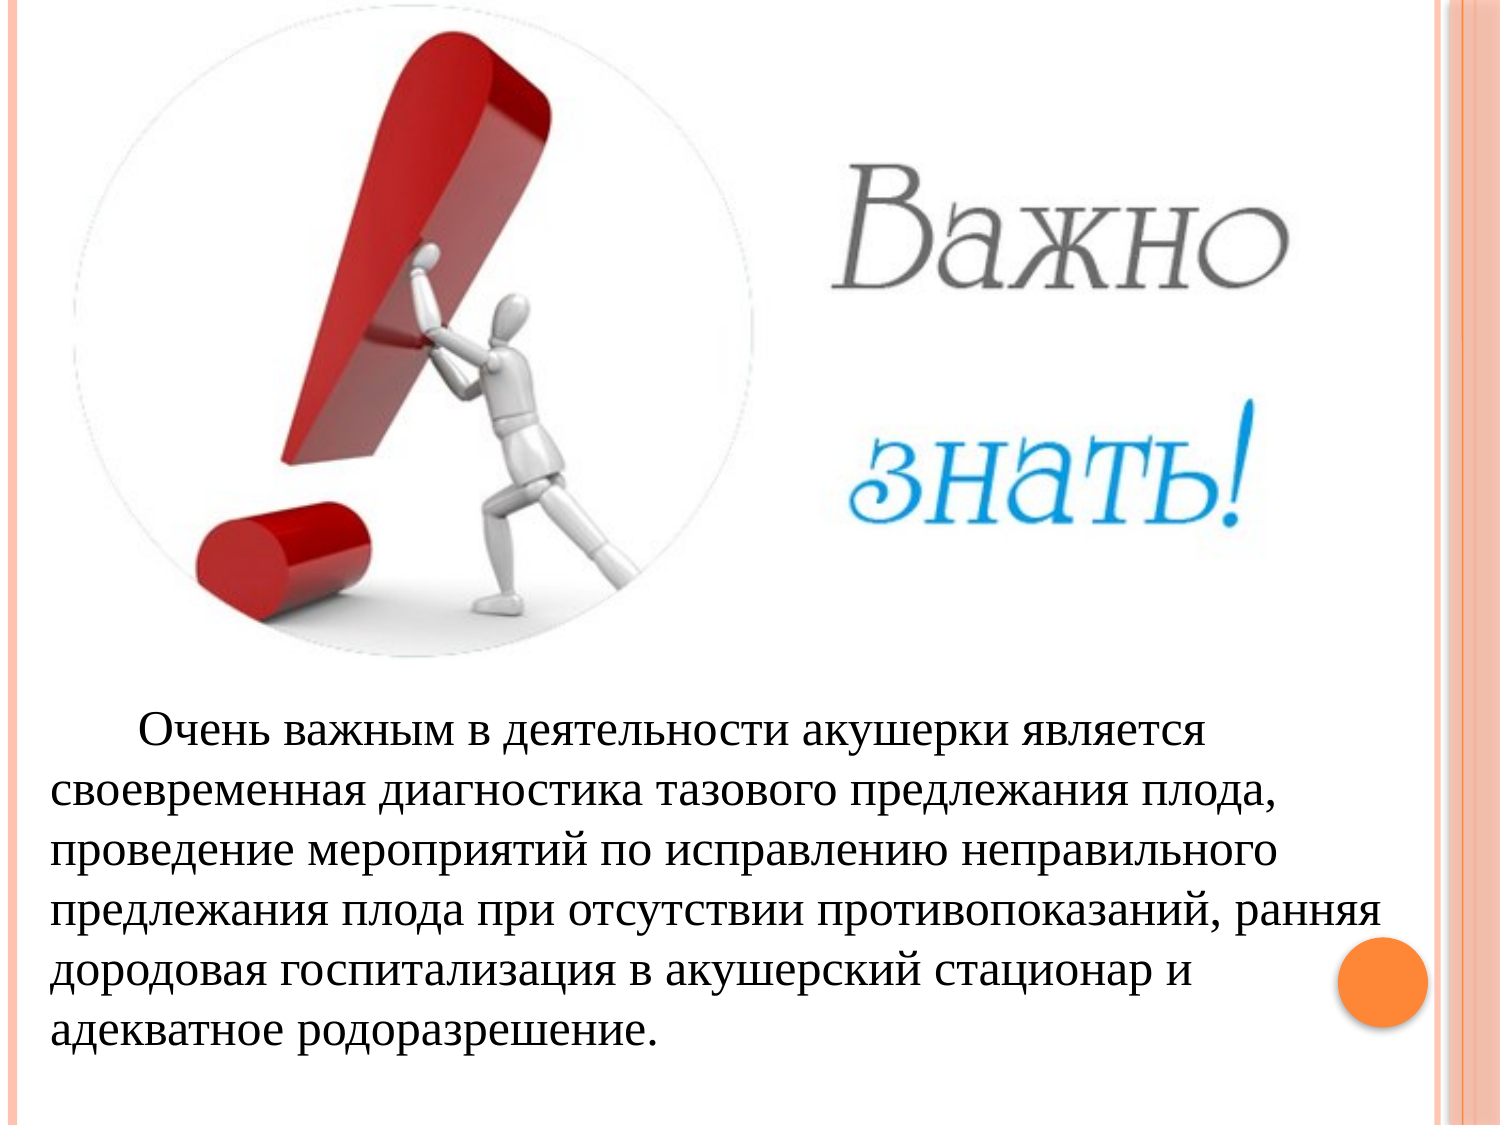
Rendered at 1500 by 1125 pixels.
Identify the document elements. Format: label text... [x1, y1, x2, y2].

picture [69, 0, 1360, 661]
list Очень важным в деятельности акушерки является своевременная диагностика тазового предлежания плода, проведение мероприятий по исправлению неправильного предлежания плода при отсутствии противопоказаний, ранняя дородовая госпитализация в акушерский стационар и адекватное родоразрешение. [35, 35, 1442, 1079]
